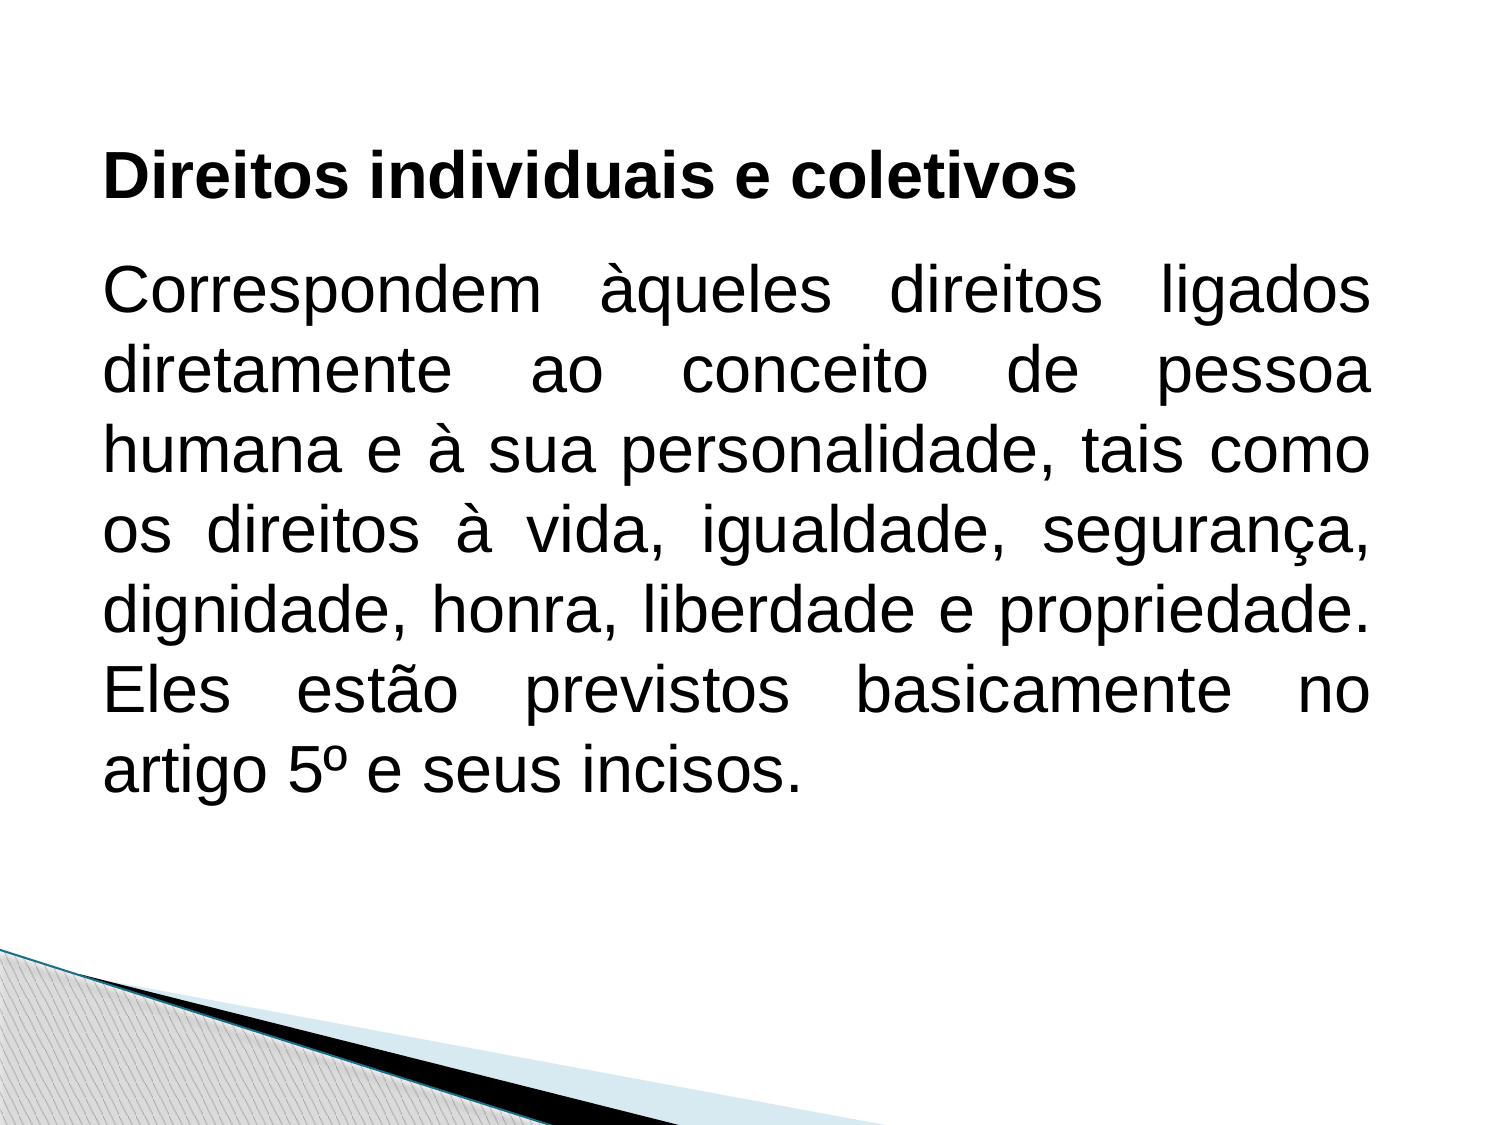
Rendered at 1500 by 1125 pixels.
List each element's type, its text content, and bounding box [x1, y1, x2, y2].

text_box Direitos individuais e coletivos Correspondem àqueles direitos ligados diretamente ao conceito de pessoa humana e à sua personalidade, tais como os direitos à vida, igualdade, segurança, dignidade, honra, liberdade e propriedade. Eles estão previstos basicamente no artigo 5º e seus incisos. [87, 124, 1388, 813]
